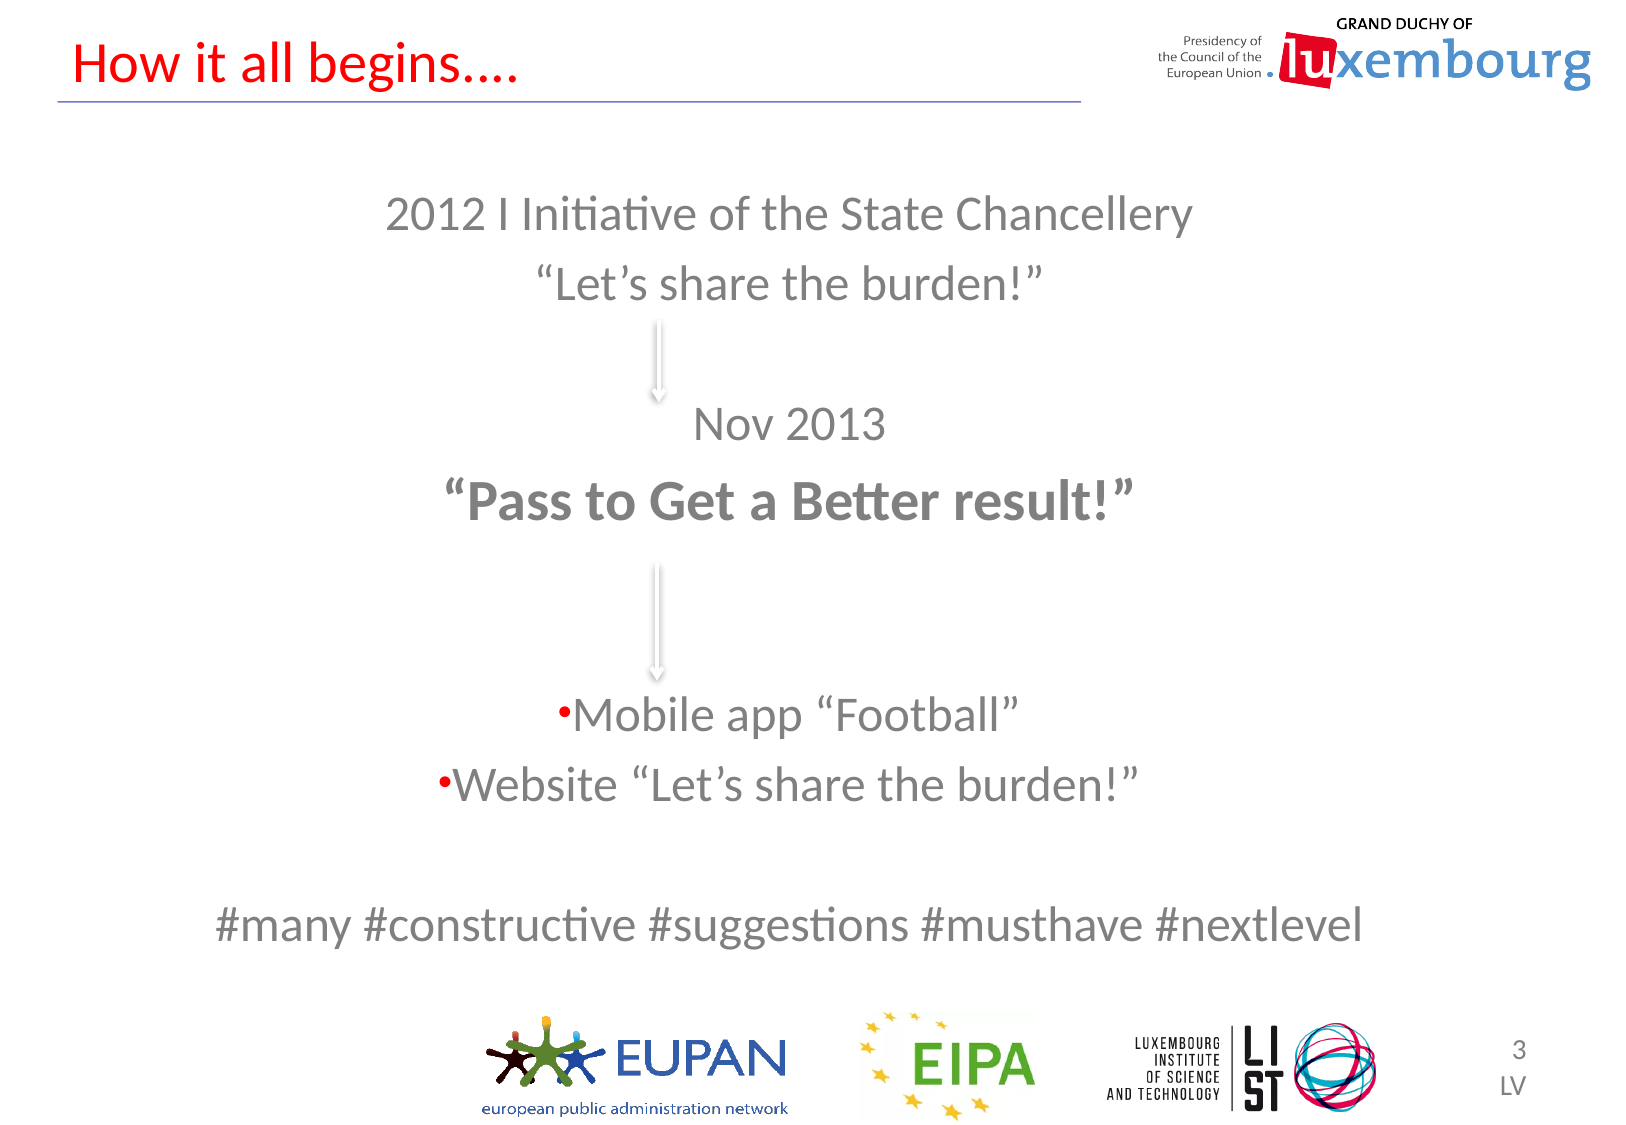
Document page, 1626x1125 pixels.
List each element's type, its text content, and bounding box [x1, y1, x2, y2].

picture [859, 1012, 1035, 1121]
slide_number 3 LV [1426, 1023, 1542, 1107]
list 2012 I Initiative of the State Chancellery “Let’s share the burden!” Nov 2013 “Pass to Get a Better result!” Mobile app “Football” Website “Let’s share the burden!” #many #constructive #suggestions #musthave #nextlevel [81, 172, 1498, 1005]
picture [1107, 1023, 1376, 1112]
picture [1158, 18, 1591, 91]
picture [482, 1016, 788, 1117]
title How it all begins.... [57, 19, 1146, 102]
